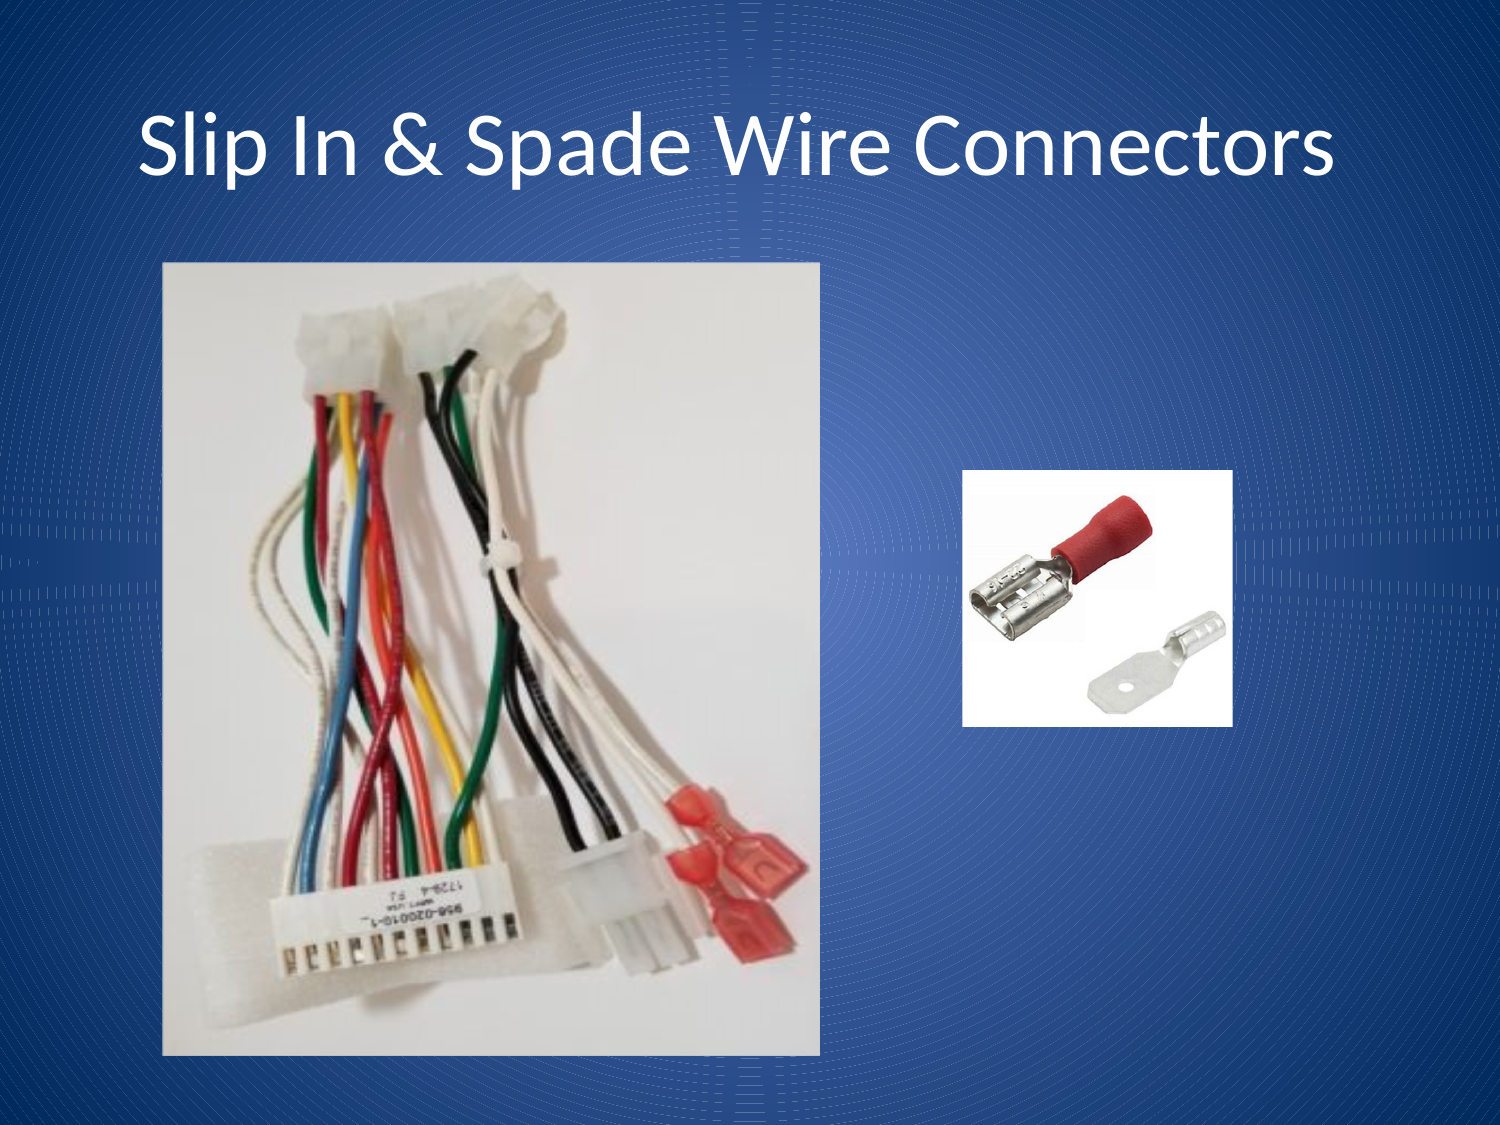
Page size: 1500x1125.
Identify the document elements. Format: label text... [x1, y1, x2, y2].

title Slip In & Spade Wire Connectors [0, 45, 1475, 233]
picture [94, 264, 888, 1055]
picture [962, 470, 1233, 848]
